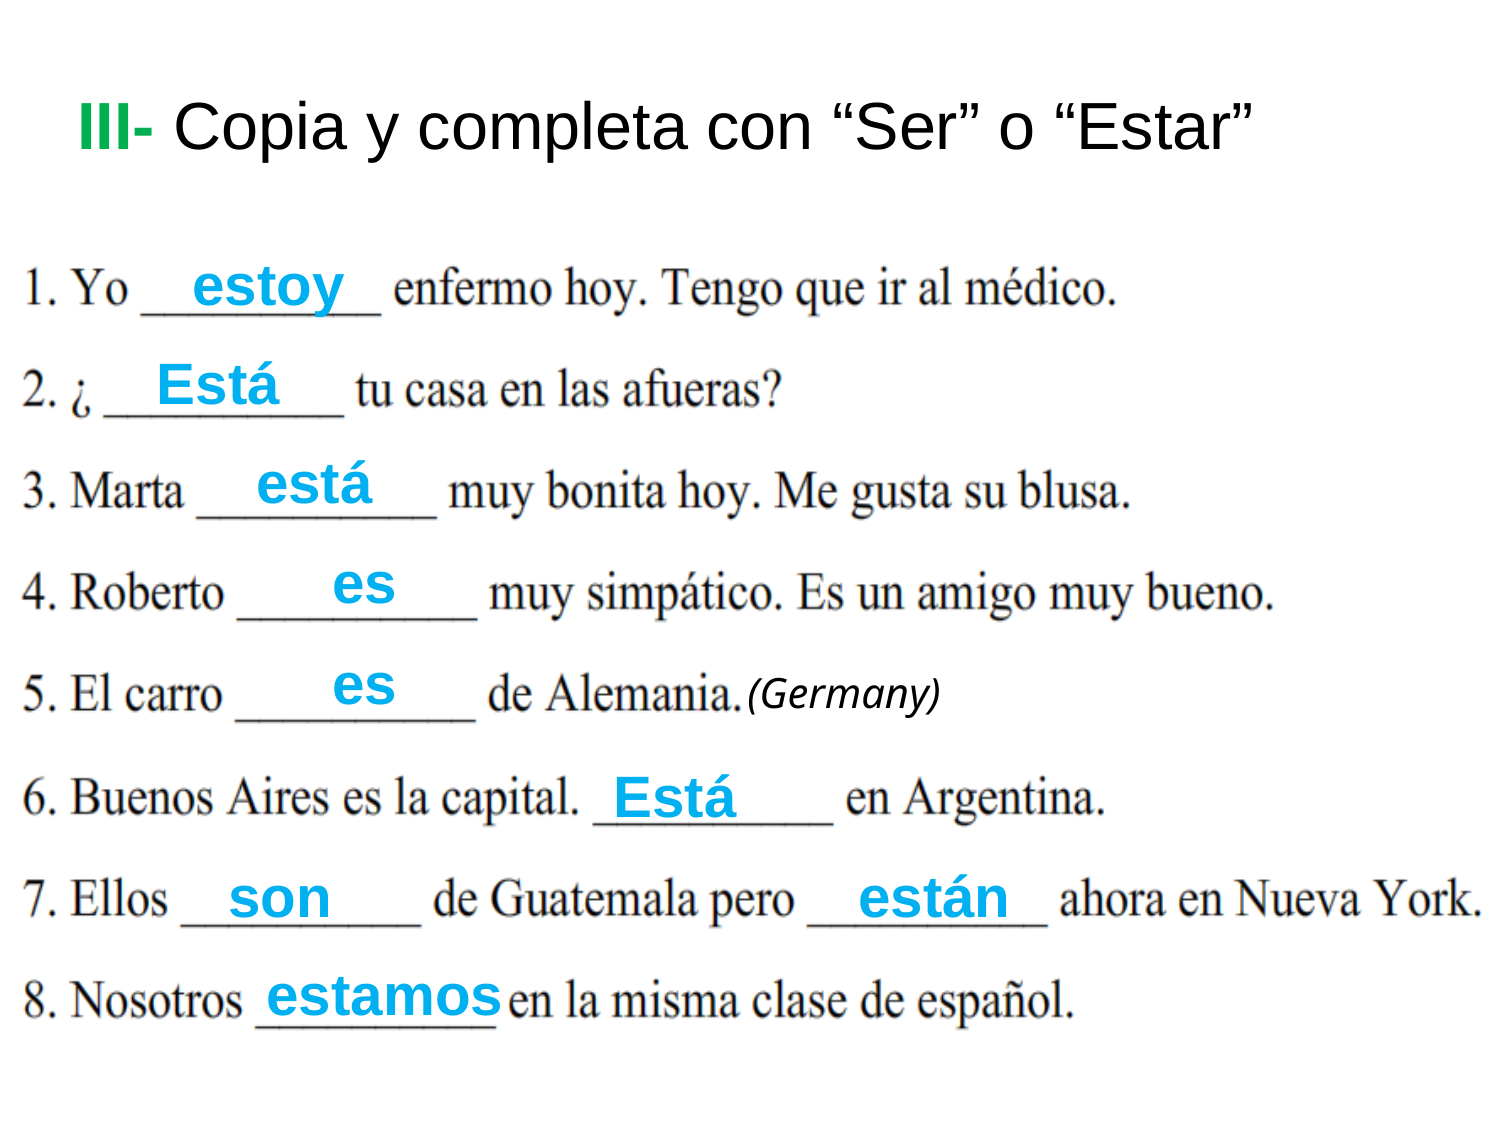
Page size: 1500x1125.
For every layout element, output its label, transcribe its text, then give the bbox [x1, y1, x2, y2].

picture [3, 234, 1500, 1038]
list III- Copia y completa con “Ser” o “Estar” [62, 75, 1413, 233]
